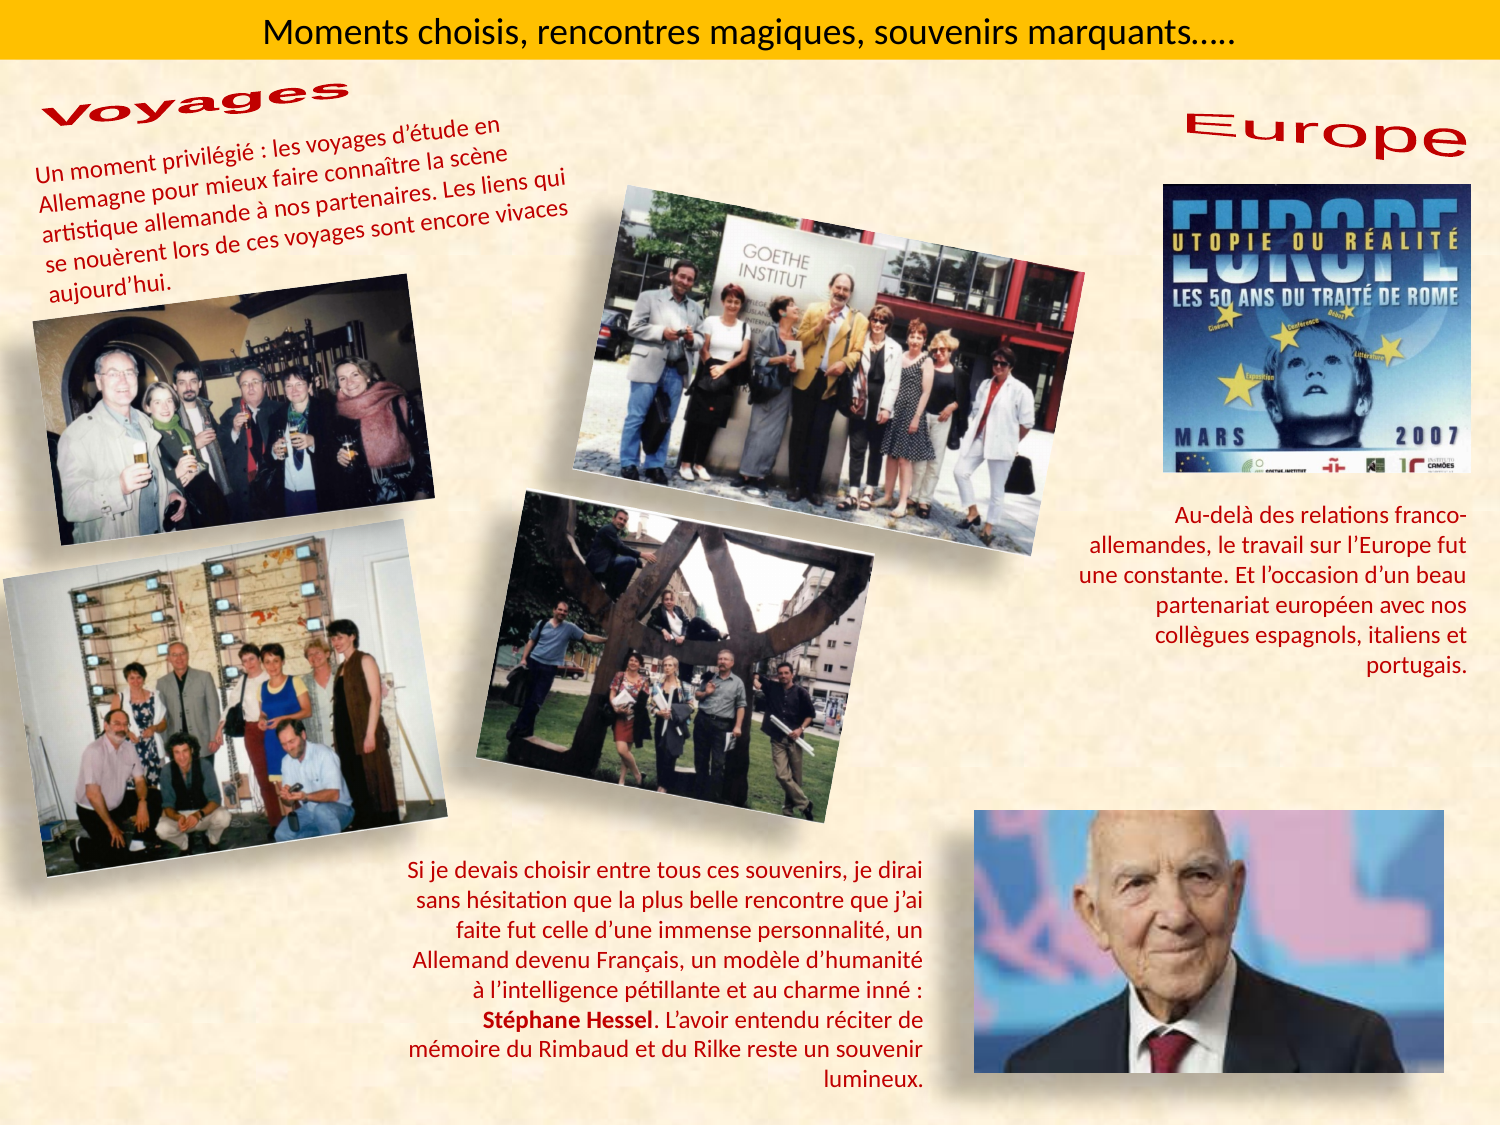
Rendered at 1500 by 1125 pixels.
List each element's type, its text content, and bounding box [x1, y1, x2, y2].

text_box Moments choisis, rencontres magiques, souvenirs marquants….. [0, 0, 1500, 60]
picture [0, 60, 1500, 1125]
text_box Si je devais choisir entre tous ces souvenirs, je dirai sans hésitation que la plus belle rencontre que j’ai faite fut celle d’une immense personnalité, un Allemand devenu Français, un modèle d’humanité à l’intelligence pétillante et au charme inné : Stéphane Hessel. L’avoir entendu réciter de mémoire du Rimbaud et du Rilke reste un souvenir lumineux. [383, 845, 934, 1101]
text_box Au-delà des relations franco-allemandes, le travail sur l’Europe fut une constante. Et l’occasion d’un beau partenariat européen avec nos collègues espagnols, italiens et portugais. [1057, 491, 1483, 686]
text_box Un moment privilégié : les voyages d’étude en Allemagne pour mieux faire connaître la scène artistique allemande à nos partenaires. Les liens qui se nouèrent lors de ces voyages sont encore vivaces aujourd’hui. [17, 90, 594, 318]
